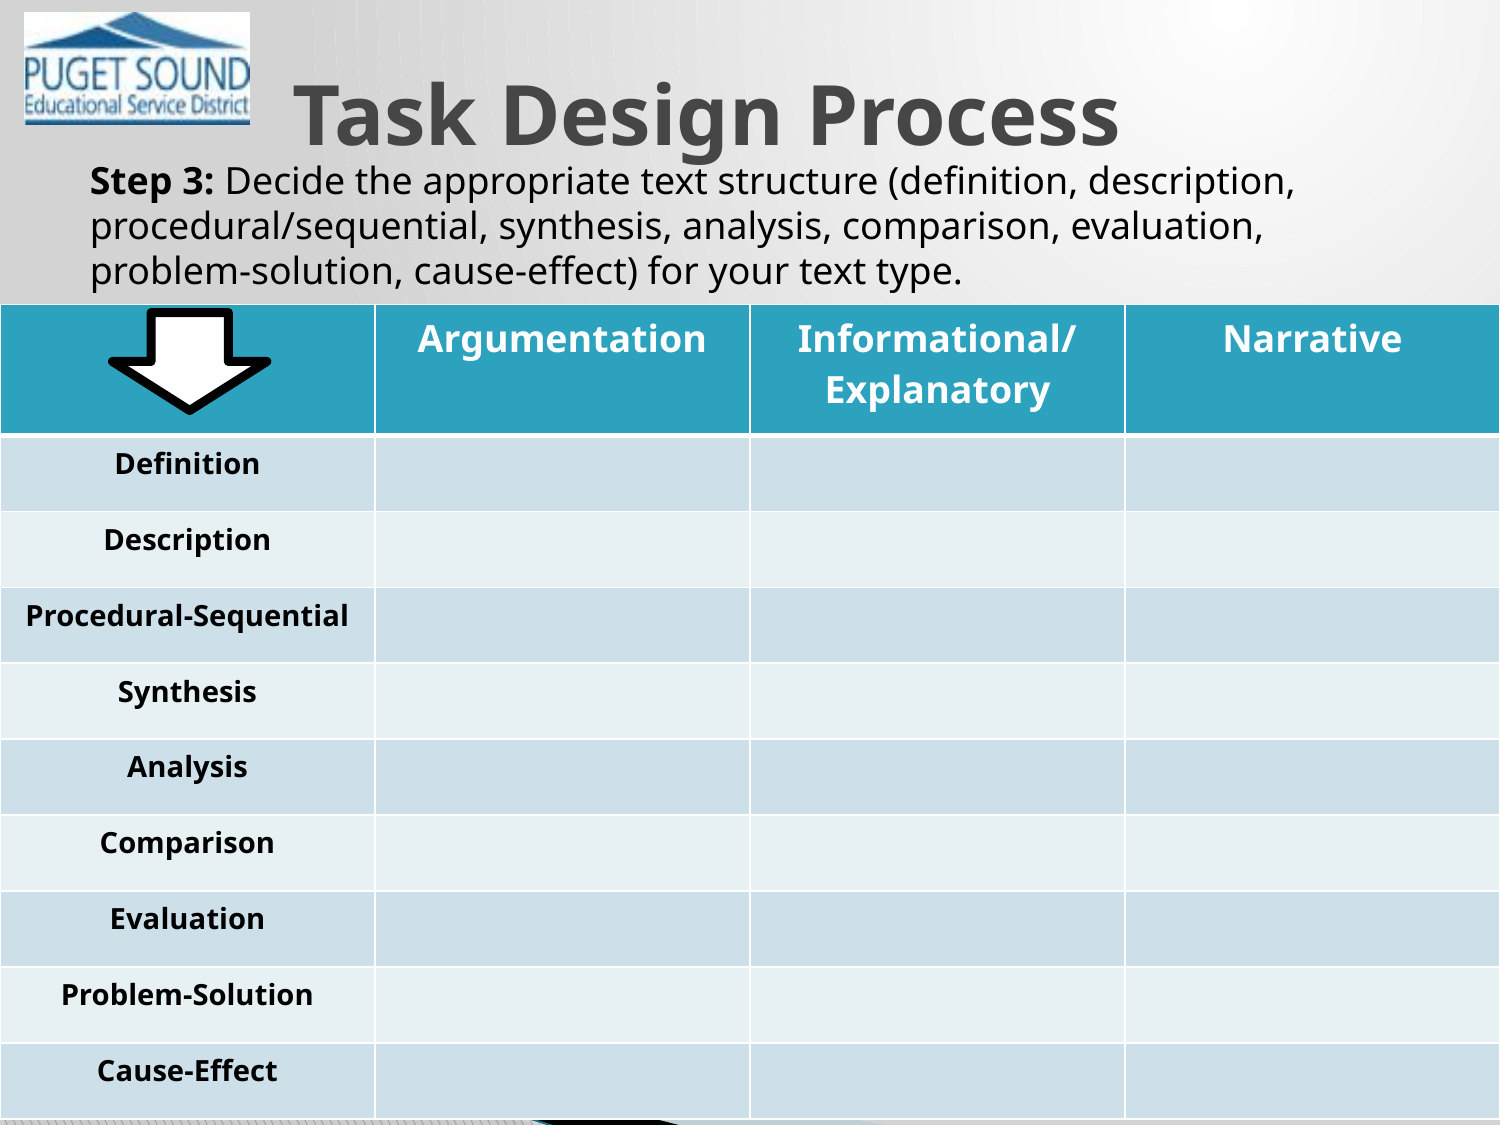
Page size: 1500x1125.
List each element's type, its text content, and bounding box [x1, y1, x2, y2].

title Task Design Process [278, 37, 1425, 149]
table_cell [376, 740, 749, 814]
table_header Narrative [1126, 305, 1499, 433]
table_cell Procedural-Sequential [1, 588, 374, 662]
table_cell [751, 588, 1124, 662]
table_cell [751, 816, 1124, 890]
table_cell [1126, 438, 1499, 511]
table_cell [1126, 512, 1499, 587]
table_cell [376, 588, 749, 662]
list Step 3: Decide the appropriate text structure (definition, description, procedural/sequential, synthesis, analysis, comparison, evaluation, problem-solution, cause-effect) for your text type. [75, 149, 1425, 304]
text_box [108, 308, 272, 416]
table_cell Definition [1, 438, 374, 511]
table_cell [1126, 664, 1499, 738]
picture [24, 12, 250, 125]
table_cell [1126, 968, 1499, 1042]
table_cell [751, 740, 1124, 814]
table_header [1, 305, 374, 433]
table_cell [751, 512, 1124, 587]
table_cell [376, 816, 749, 890]
table_cell [376, 1044, 749, 1118]
table_cell [376, 512, 749, 587]
table_cell [751, 1044, 1124, 1118]
table_header Informational/ Explanatory [751, 305, 1124, 433]
table_cell [1126, 816, 1499, 890]
table_cell [1126, 588, 1499, 662]
table_cell [376, 438, 749, 511]
table_cell [376, 664, 749, 738]
table_cell Cause-Effect [1, 1044, 374, 1118]
table_cell [751, 968, 1124, 1042]
table_header Argumentation [376, 305, 749, 433]
table_cell Synthesis [1, 664, 374, 738]
table_cell [751, 664, 1124, 738]
table_cell Analysis [1, 740, 374, 814]
table_cell Problem-Solution [1, 968, 374, 1042]
table_cell [376, 892, 749, 966]
table_cell [1126, 740, 1499, 814]
table_cell [751, 892, 1124, 966]
table_cell Comparison [1, 816, 374, 890]
table_cell [1126, 892, 1499, 966]
table_cell [751, 438, 1124, 511]
table_cell [1126, 1044, 1499, 1118]
table_cell Description [1, 512, 374, 587]
table_cell Evaluation [1, 892, 374, 966]
table_cell [376, 968, 749, 1042]
